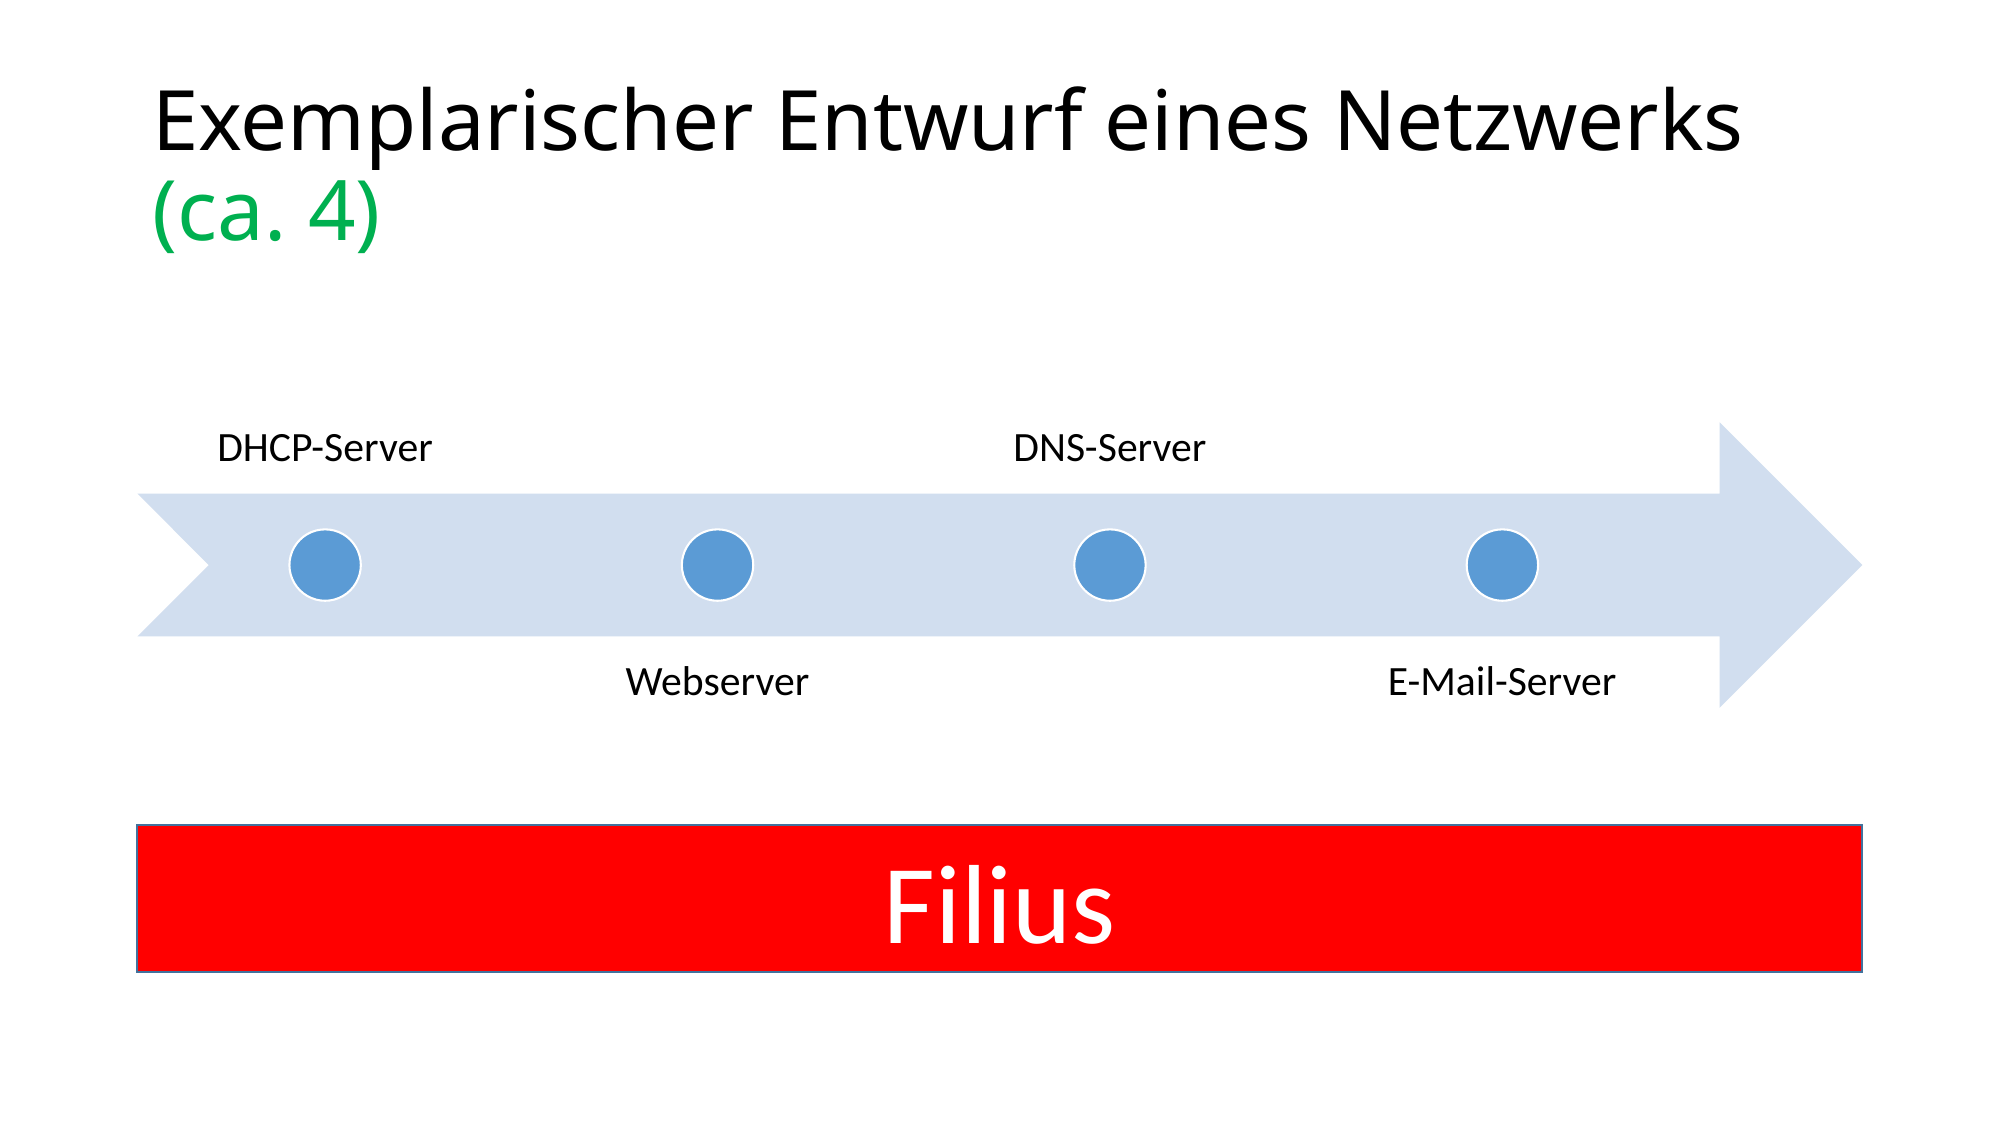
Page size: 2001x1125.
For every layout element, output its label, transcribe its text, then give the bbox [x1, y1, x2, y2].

title Exemplarischer Entwurf eines Netzwerks (ca. 4) [137, 59, 1863, 208]
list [137, 208, 1863, 922]
text_box Filius [136, 824, 1863, 973]
